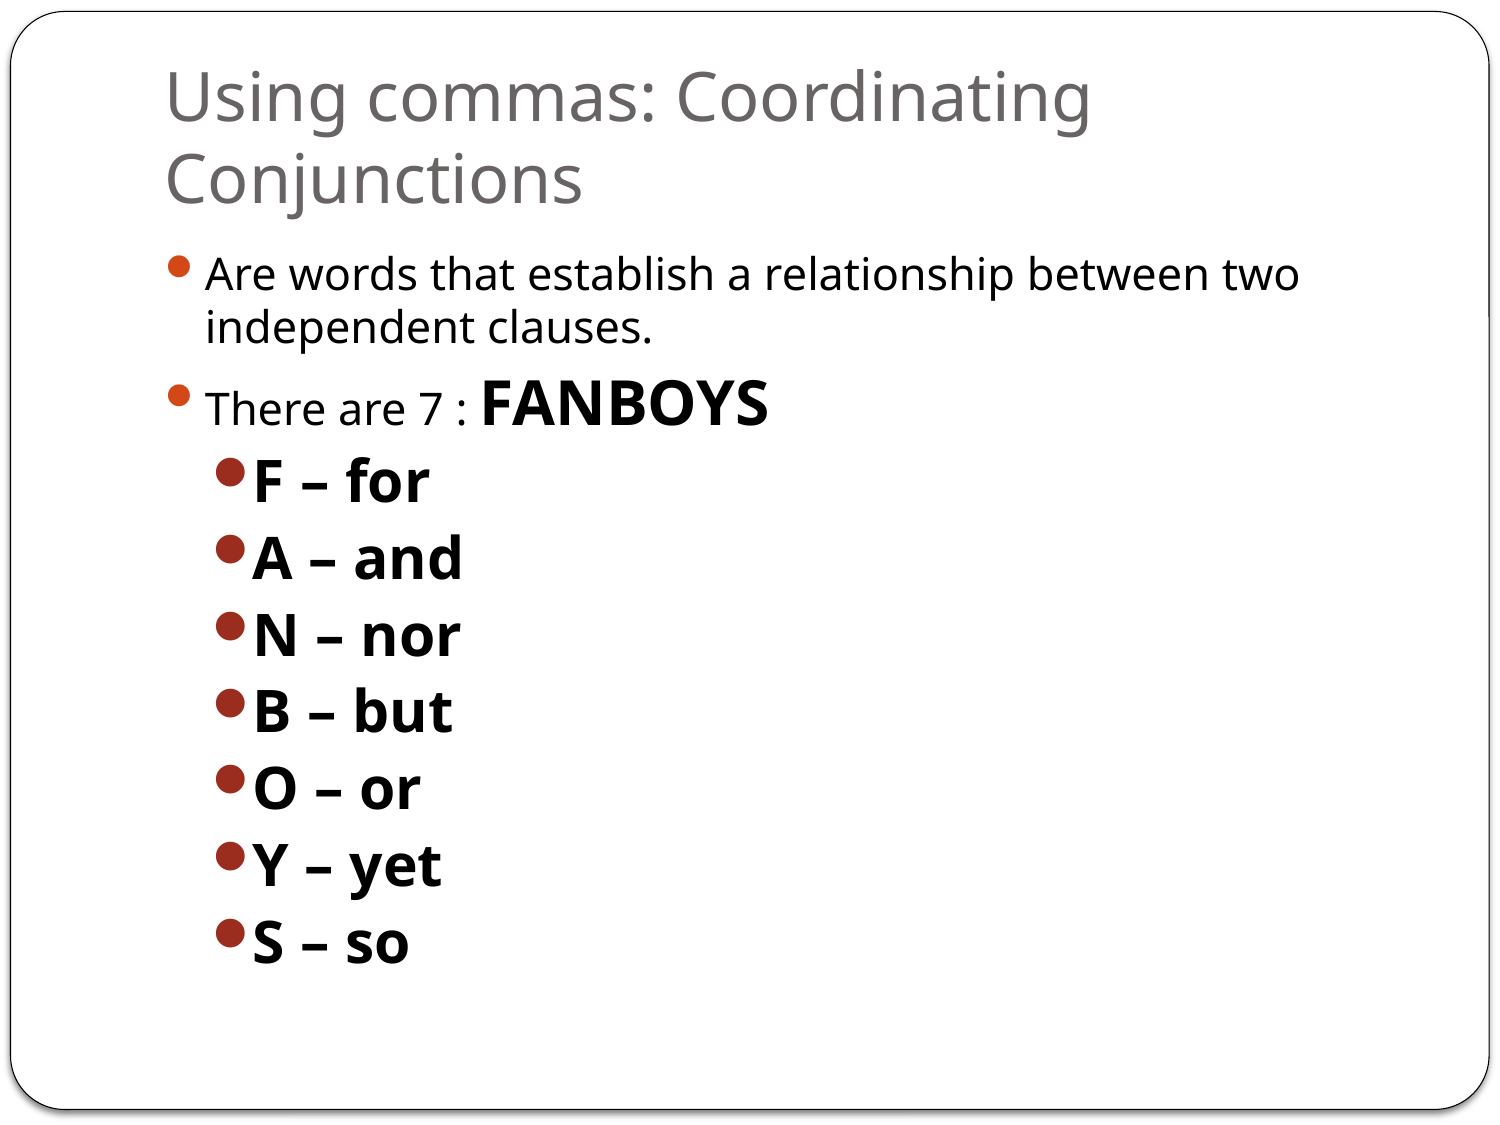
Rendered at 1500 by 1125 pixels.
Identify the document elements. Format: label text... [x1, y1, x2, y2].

title Using commas: Coordinating Conjunctions [150, 45, 1425, 233]
list Are words that establish a relationship between two independent clauses. There are 7 : FANBOYS F – for A – and N – nor B – but O – or Y – yet S – so [150, 237, 1425, 988]
